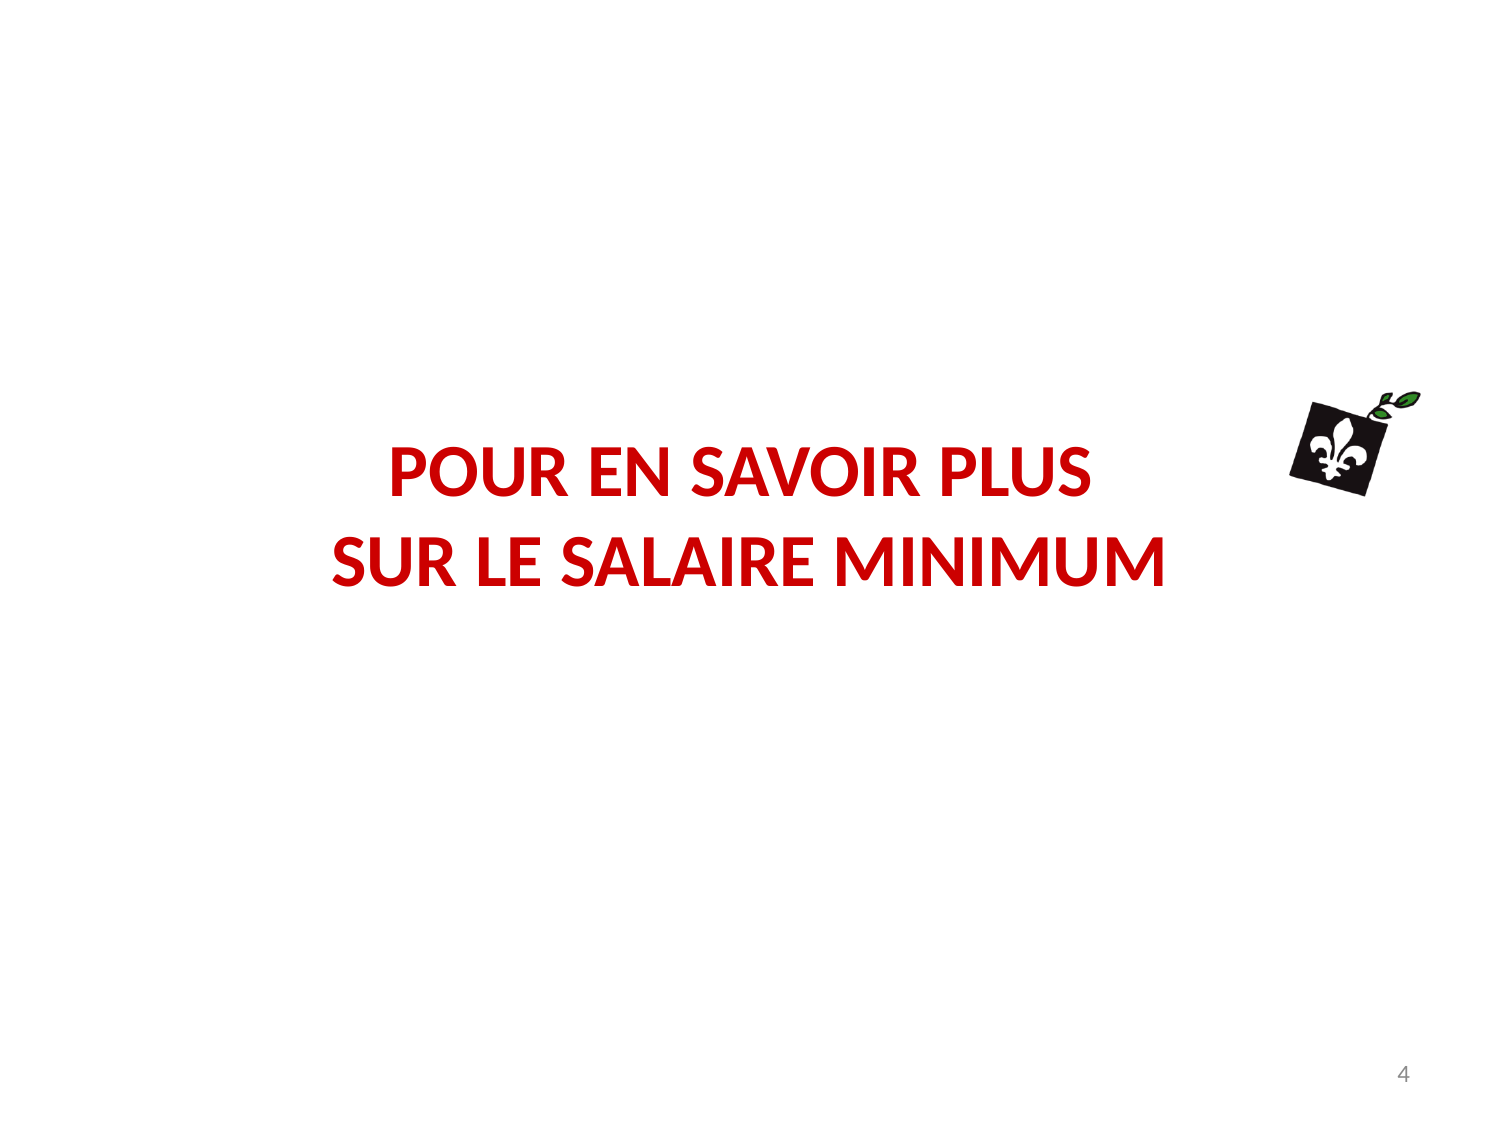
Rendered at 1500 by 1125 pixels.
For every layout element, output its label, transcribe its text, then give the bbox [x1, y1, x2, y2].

title POUR EN SAVOIR PLUS SUR LE SALAIRE MINIMUM [161, 399, 1338, 624]
slide_number 4 [1074, 1042, 1425, 1103]
picture [1287, 366, 1426, 505]
